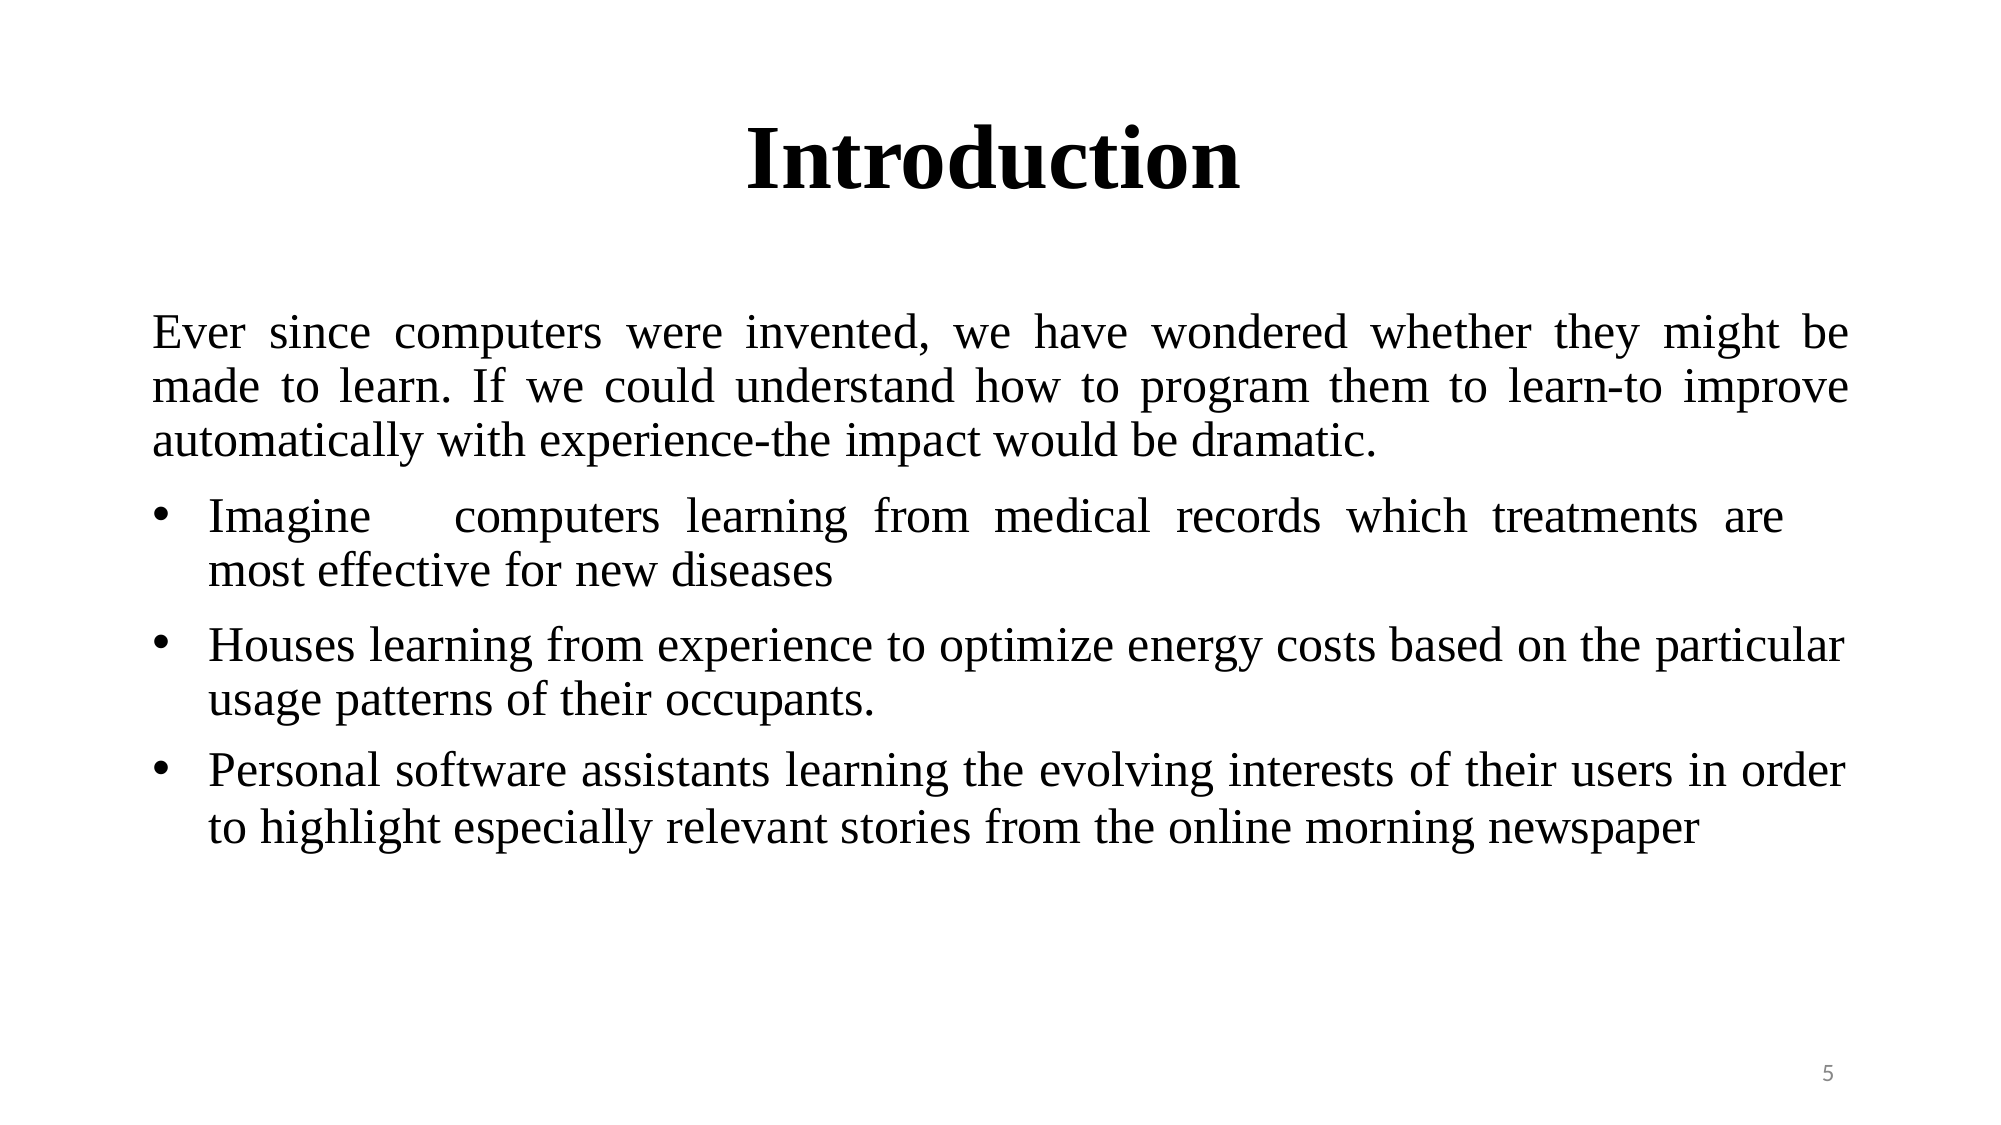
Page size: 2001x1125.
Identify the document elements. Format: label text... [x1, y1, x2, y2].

slide_number 5 [1815, 1060, 1856, 1125]
list Ever since computers were invented, we have wondered whether they might be made to learn. If we could understand how to program them to learn-to improve automatically with experience-the impact would be dramatic. Imagine computers learning from medical records which treatments are most effective for new diseases Houses learning from experience to optimize energy costs based on the particular usage patterns of their occupants. Personal software assistants learning the evolving interests of their users in order to highlight especially relevant stories from the online morning newspaper [150, 297, 1850, 943]
title Introduction [153, 95, 1847, 286]
